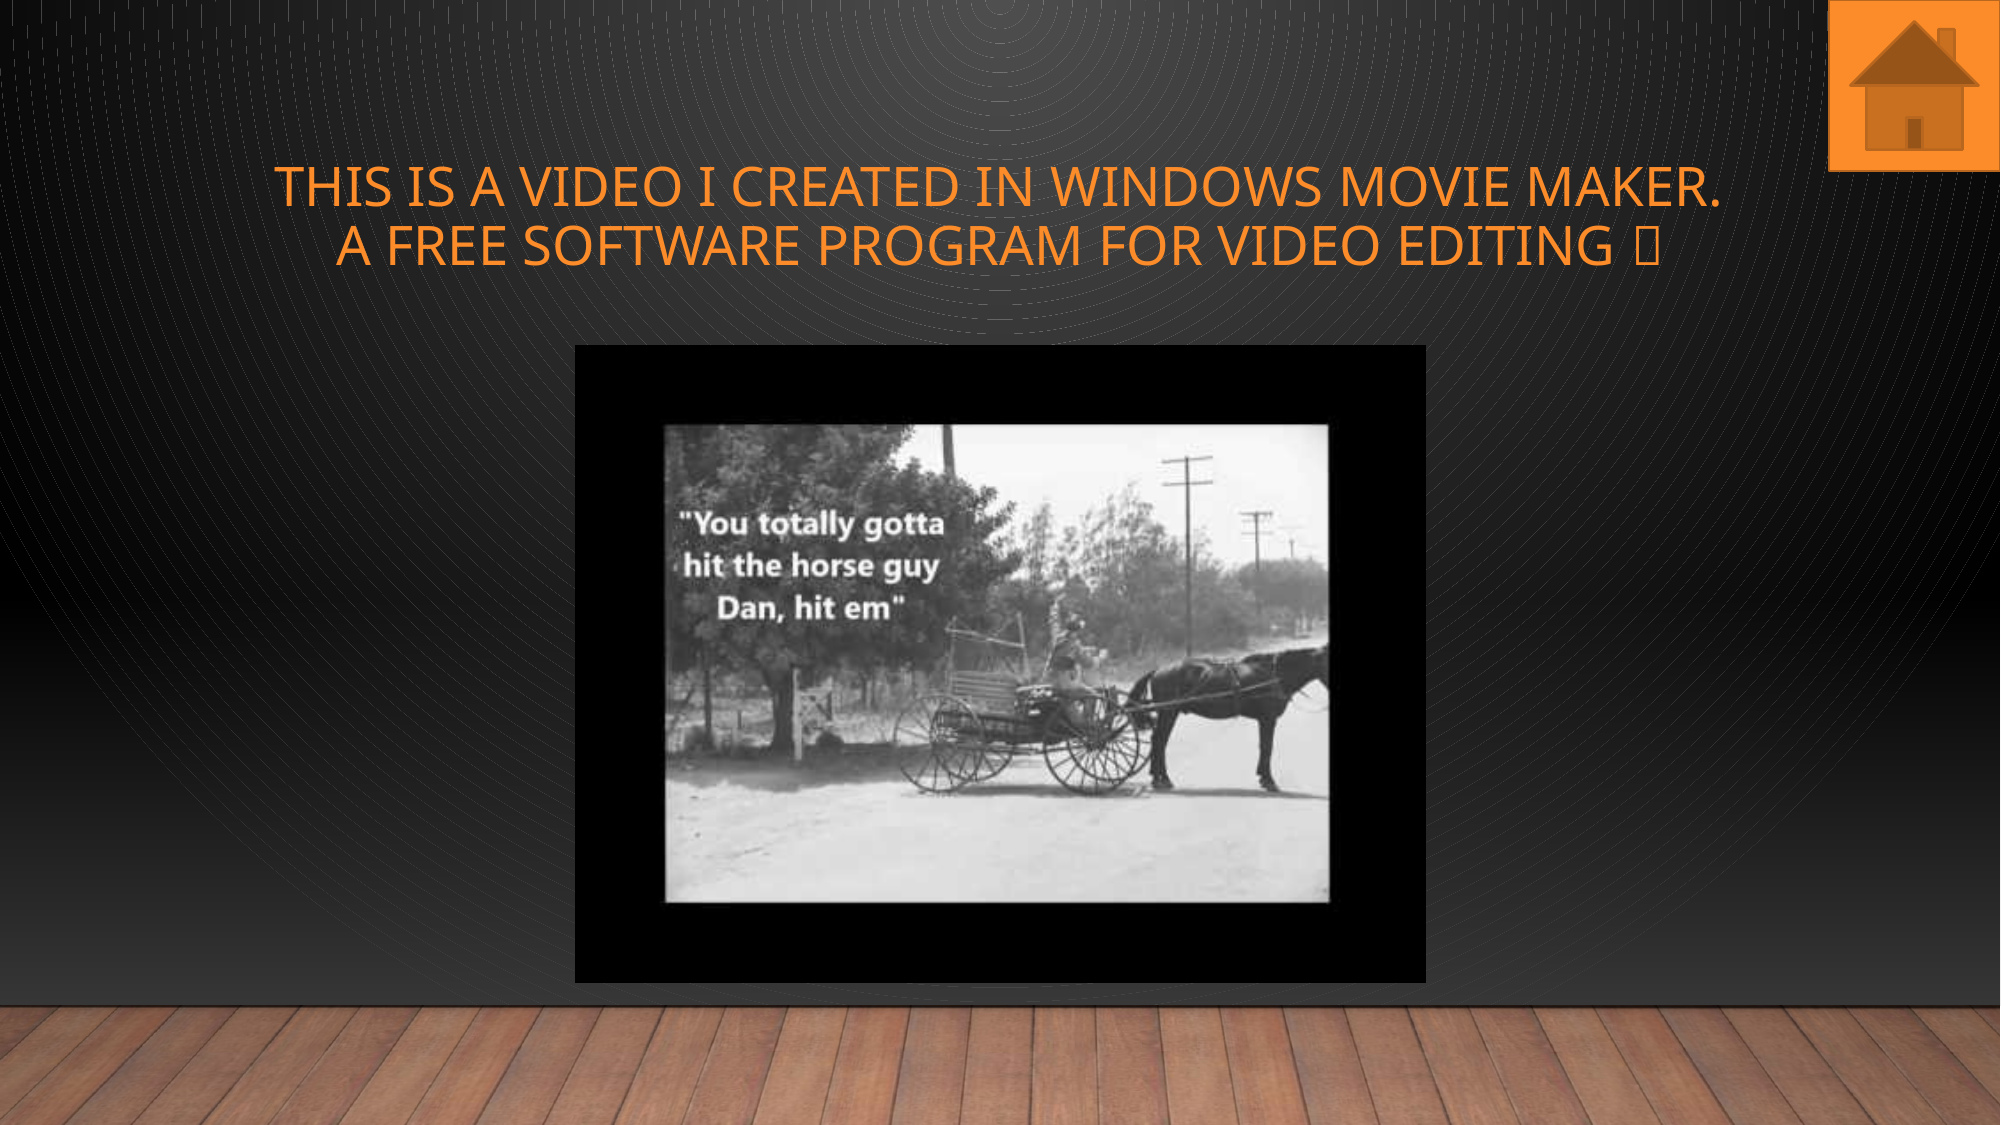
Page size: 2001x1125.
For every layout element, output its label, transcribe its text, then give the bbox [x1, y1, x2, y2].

title This is a video I created in windows movie maker. A free software program for video editing  [238, 131, 1763, 305]
picture [0, 1005, 2000, 1125]
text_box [574, 344, 1427, 984]
text_box [1828, 0, 2000, 172]
